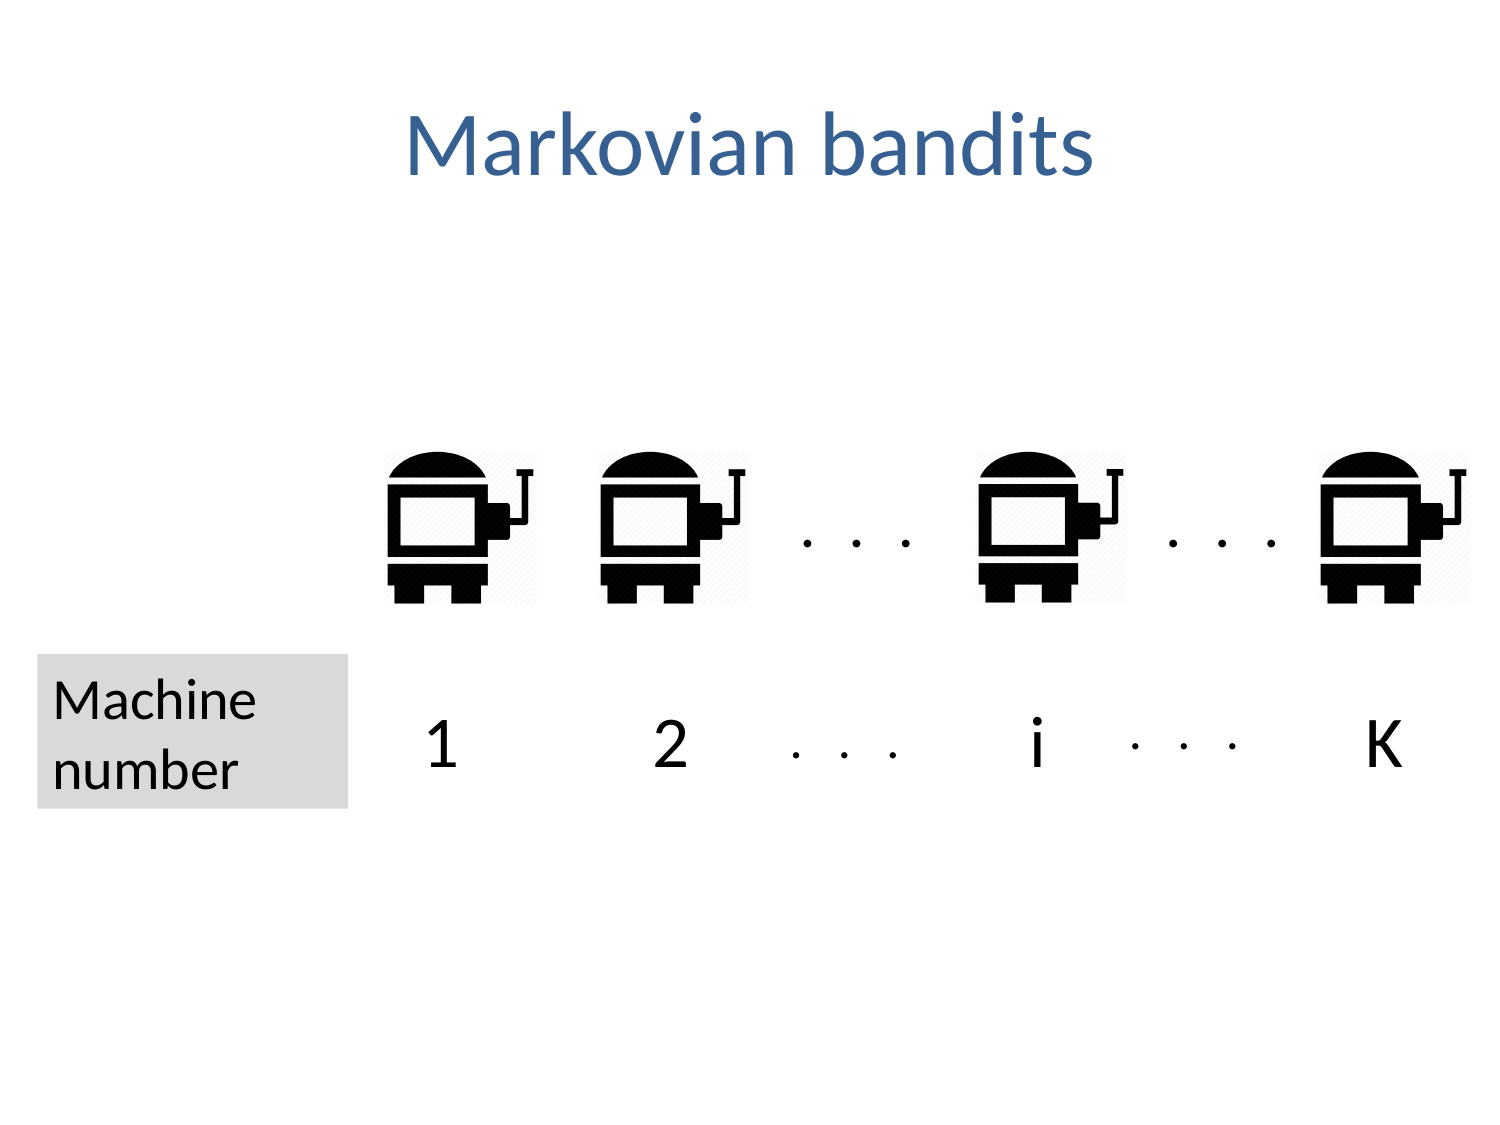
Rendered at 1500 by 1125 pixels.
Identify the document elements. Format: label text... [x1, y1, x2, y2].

picture [596, 450, 751, 605]
picture [383, 450, 538, 605]
text_box Machine number [37, 653, 349, 809]
title Markovian bandits [75, 45, 1425, 233]
text_box . . . [774, 699, 964, 777]
text_box . . . [1114, 690, 1282, 768]
text_box K [1351, 686, 1411, 790]
text_box 1 [407, 686, 467, 790]
picture [1316, 450, 1471, 605]
picture [974, 449, 1129, 604]
text_box . . . [785, 488, 940, 566]
text_box i [1014, 686, 1074, 790]
text_box . . . [1151, 487, 1306, 565]
text_box 2 [637, 686, 697, 790]
